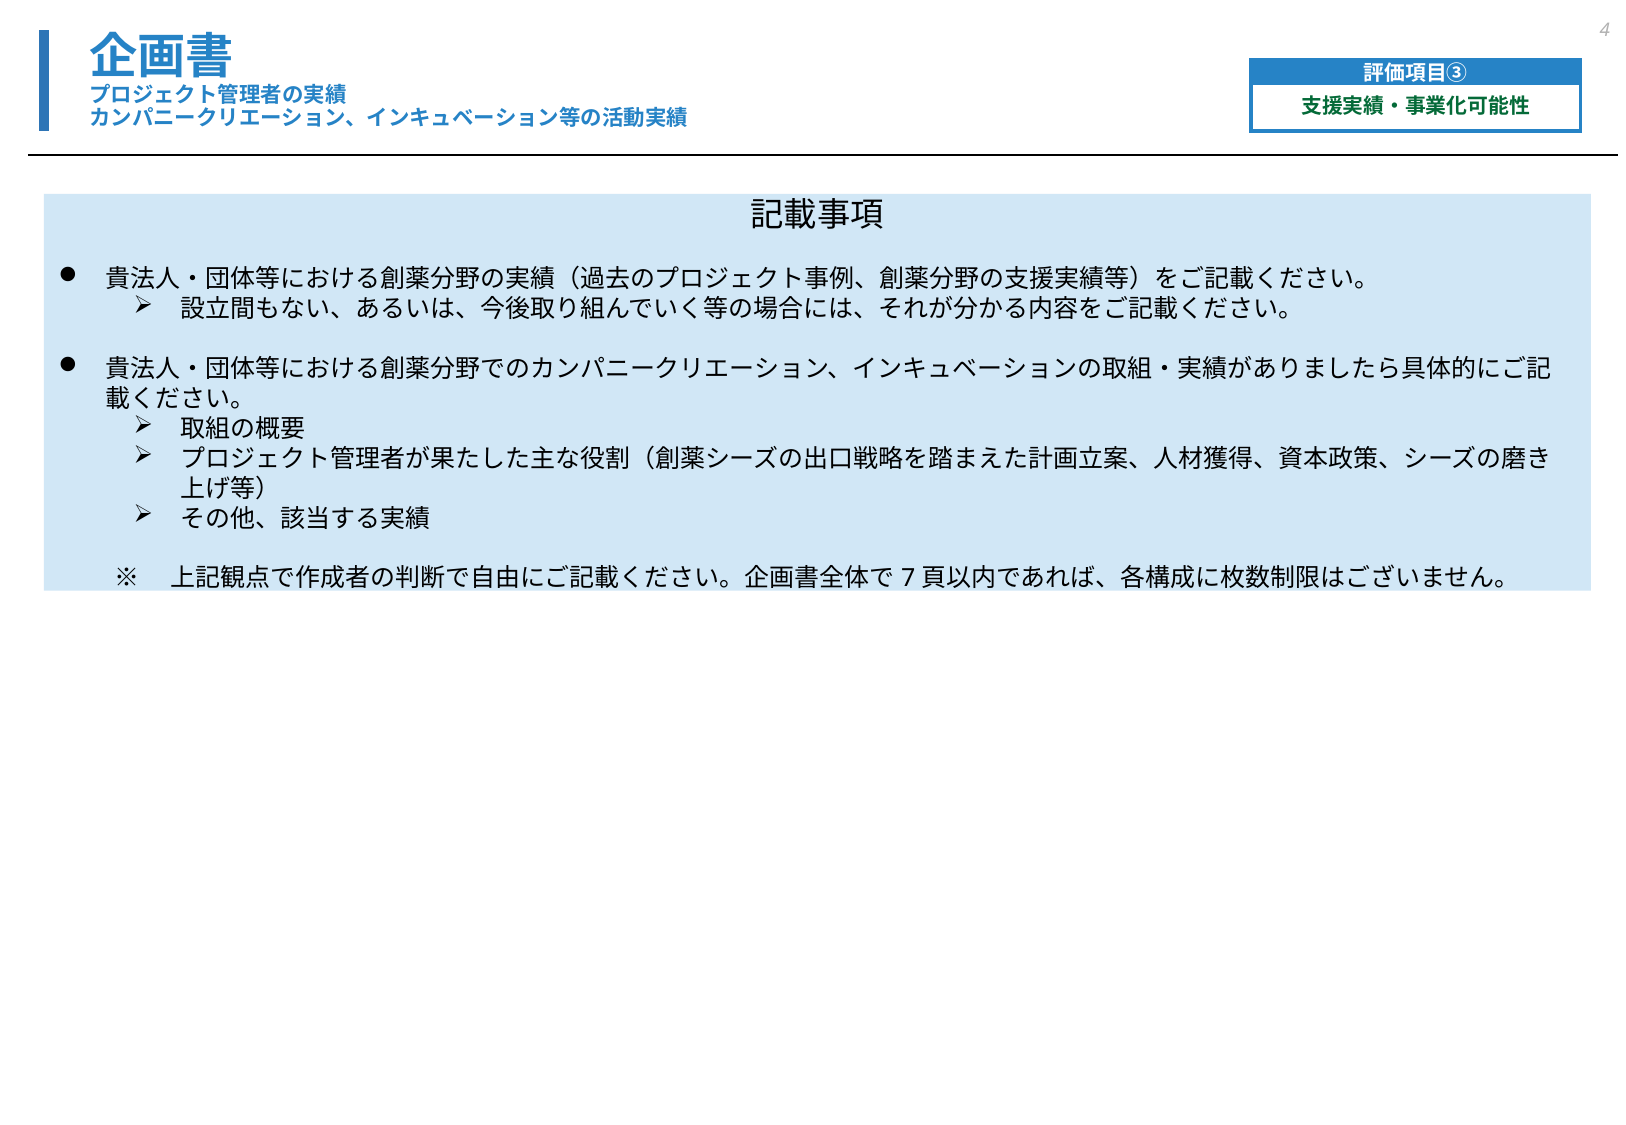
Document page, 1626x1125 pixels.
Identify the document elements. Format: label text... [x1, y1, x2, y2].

title 企画書 プロジェクト管理者の実績 カンパニークリエーション、インキュベーション等の活動実績 [74, 23, 1246, 138]
text_box 記載事項 貴法人・団体等における創薬分野の実績（過去のプロジェクト事例、創薬分野の支援実績等）をご記載ください。 設立間もない、あるいは、今後取り組んでいく等の場合には、それが分かる内容をご記載ください。 貴法人・団体等における創薬分野でのカンパニークリエーション、インキュベーションの取組・実績がありましたら具体的にご記載ください。 取組の概要 プロジェクト管理者が果たした主な役割（創薬シーズの出口戦略を踏まえた計画立案、人材獲得、資本政策、シーズの磨き上げ等） その他、該当する実績 ※ 上記観点で作成者の判断で自由にご記載ください。企画書全体で7頁以内であれば、各構成に枚数制限はございません。 [43, 193, 1592, 592]
slide_number 4 [1477, 0, 1625, 60]
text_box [1250, 59, 1581, 131]
